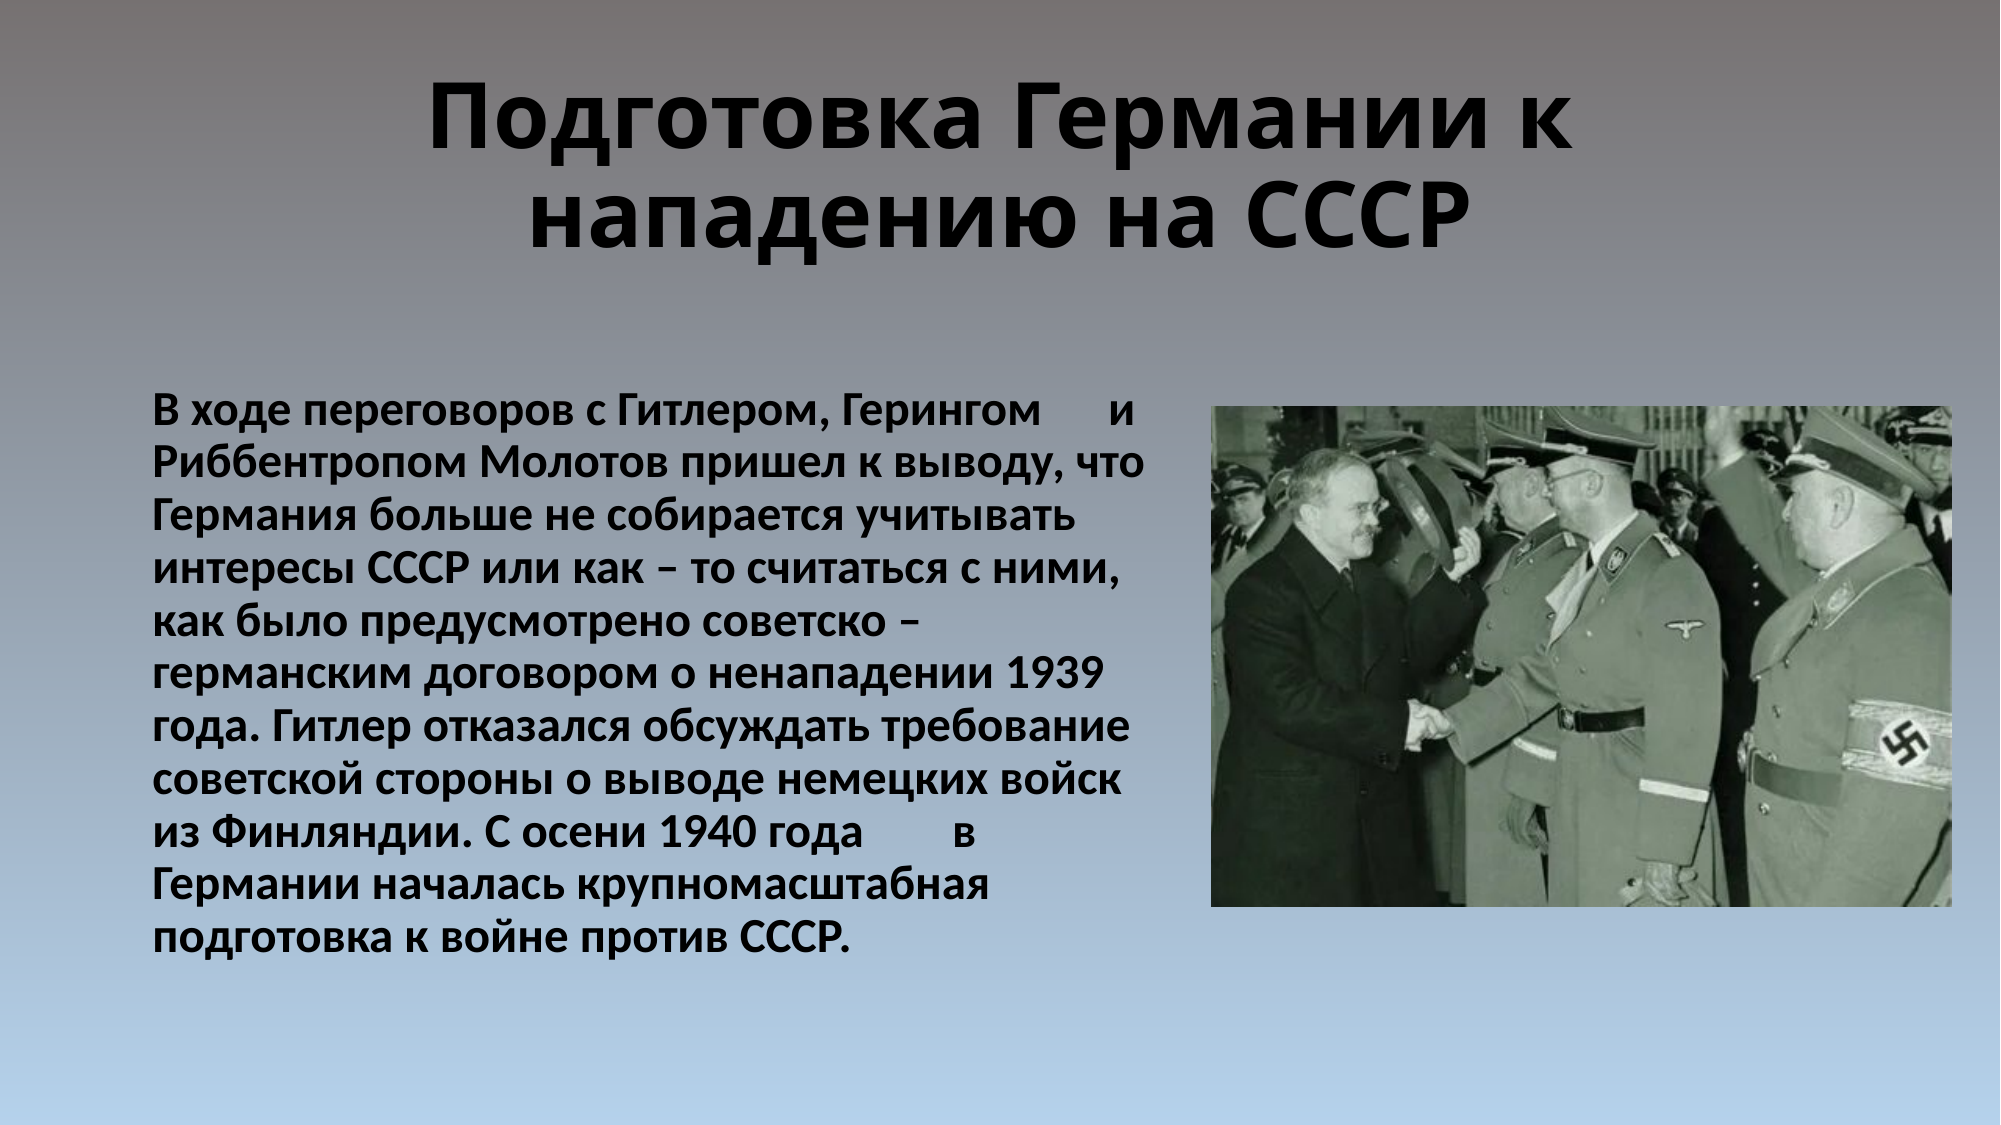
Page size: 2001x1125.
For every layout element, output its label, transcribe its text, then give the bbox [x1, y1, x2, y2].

picture [1211, 406, 1952, 907]
list В ходе переговоров с Гитлером, Герингом и Риббентропом Молотов пришел к выводу, что Германия больше не собирается учитывать интересы СССР или как – то считаться с ними, как было предусмотрено советско – германским договором о ненападении 1939 года. Гитлер отказался обсуждать требование советской стороны о выводе немецких войск из Финляндии. С осени 1940 года в Германии началась крупномасштабная подготовка к войне против СССР. [137, 299, 1173, 1014]
title Подготовка Германии к нападению на СССР [137, 59, 1863, 278]
